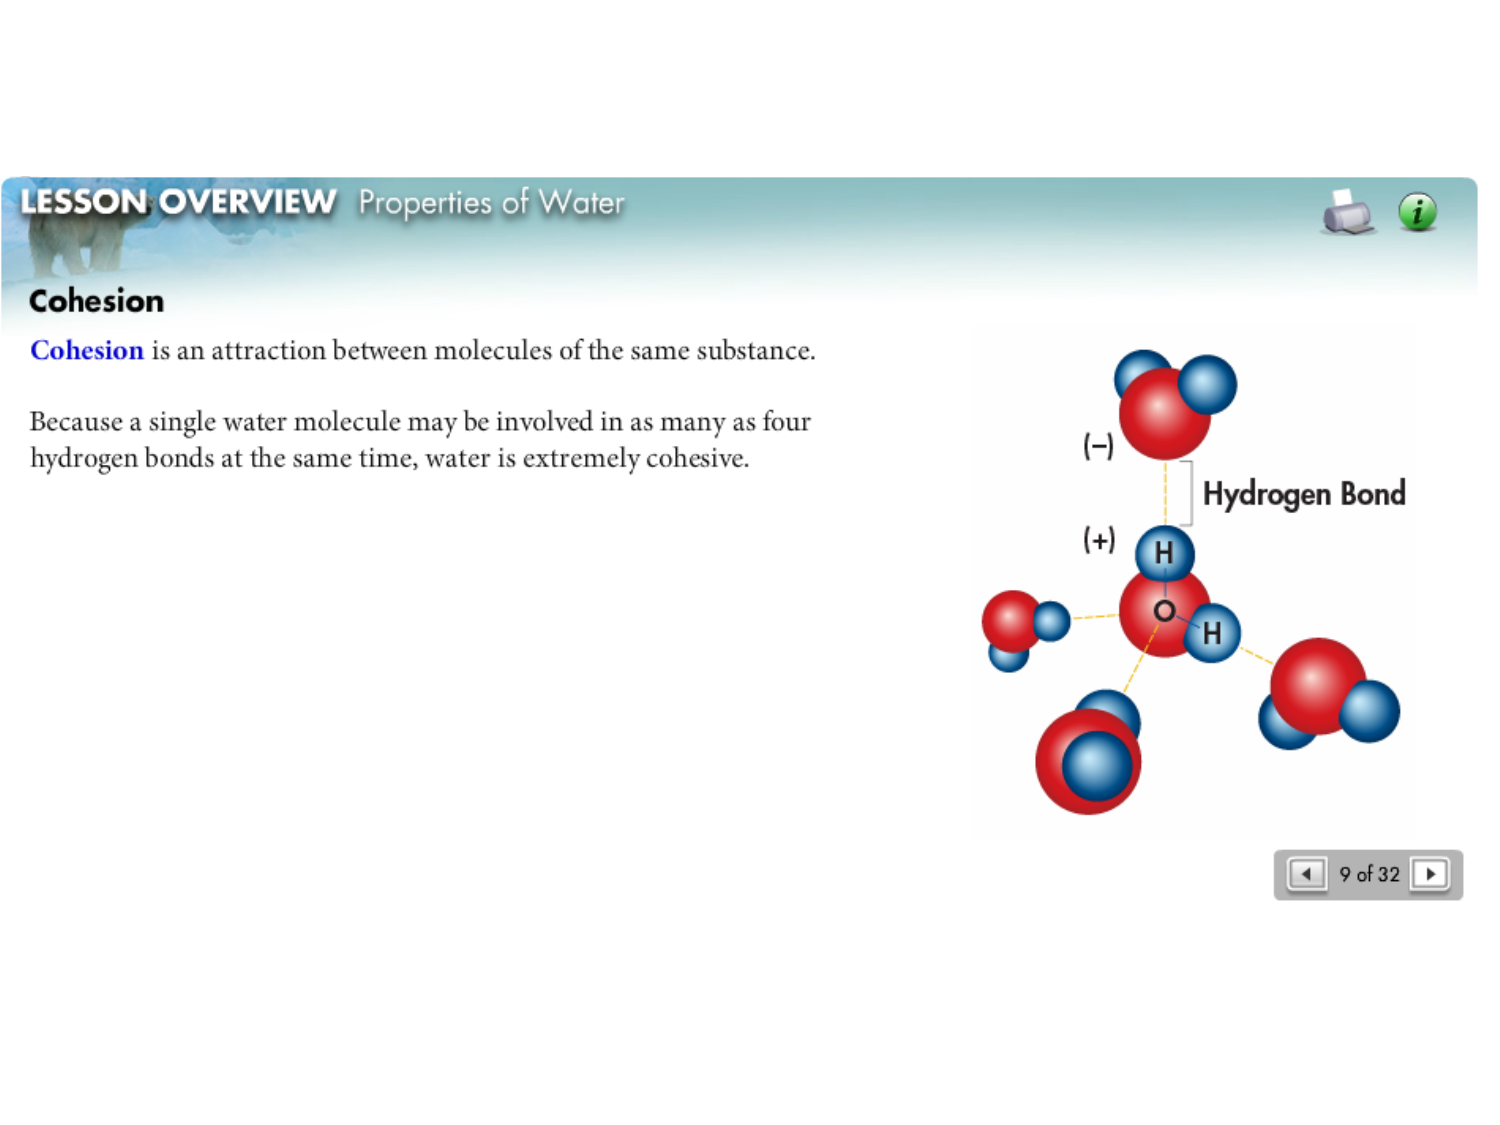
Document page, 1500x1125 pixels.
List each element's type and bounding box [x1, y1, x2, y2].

picture [0, 176, 1500, 907]
